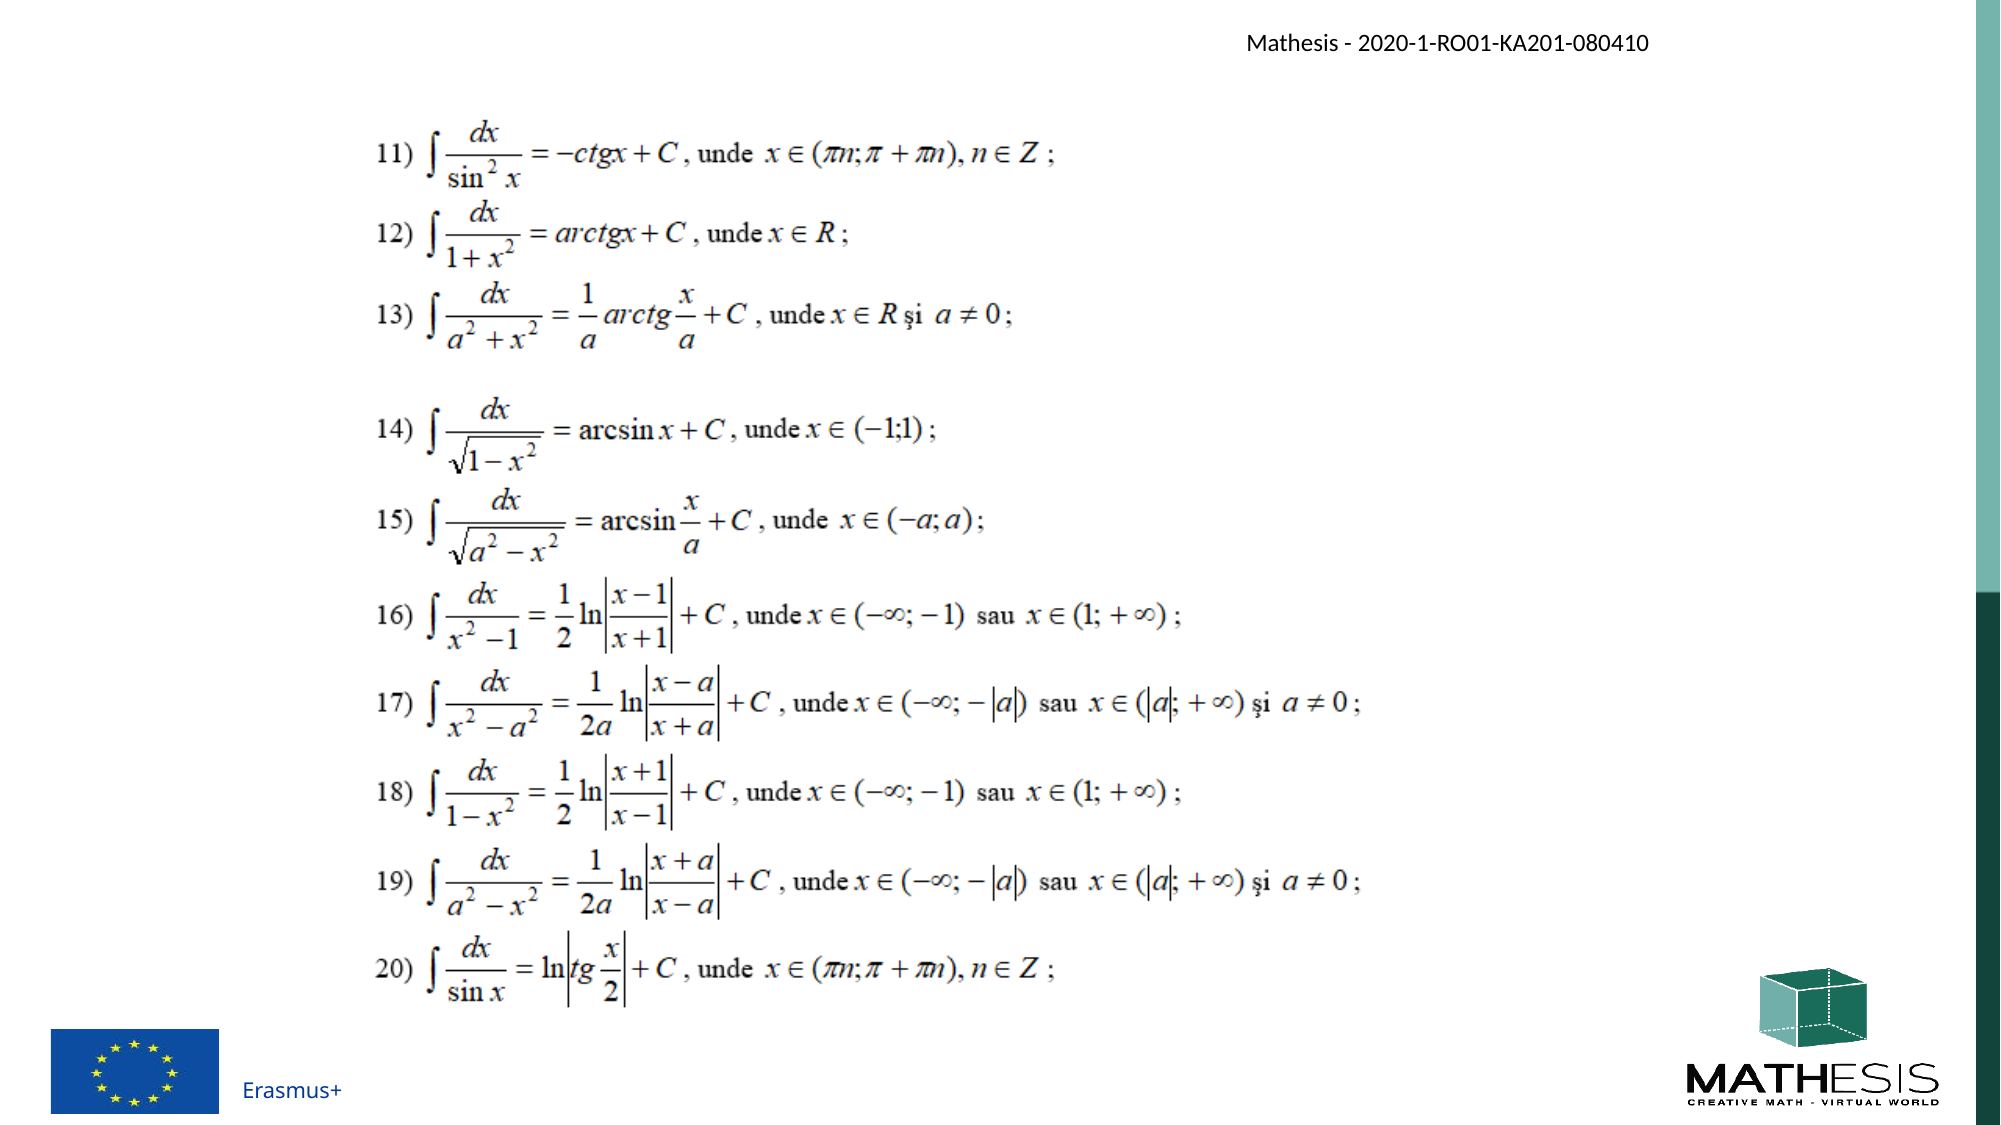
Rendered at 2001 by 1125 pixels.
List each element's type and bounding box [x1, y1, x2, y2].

picture [338, 89, 1381, 1017]
picture [1976, 0, 2000, 1125]
picture [50, 1029, 219, 1114]
picture [1664, 928, 1961, 1125]
